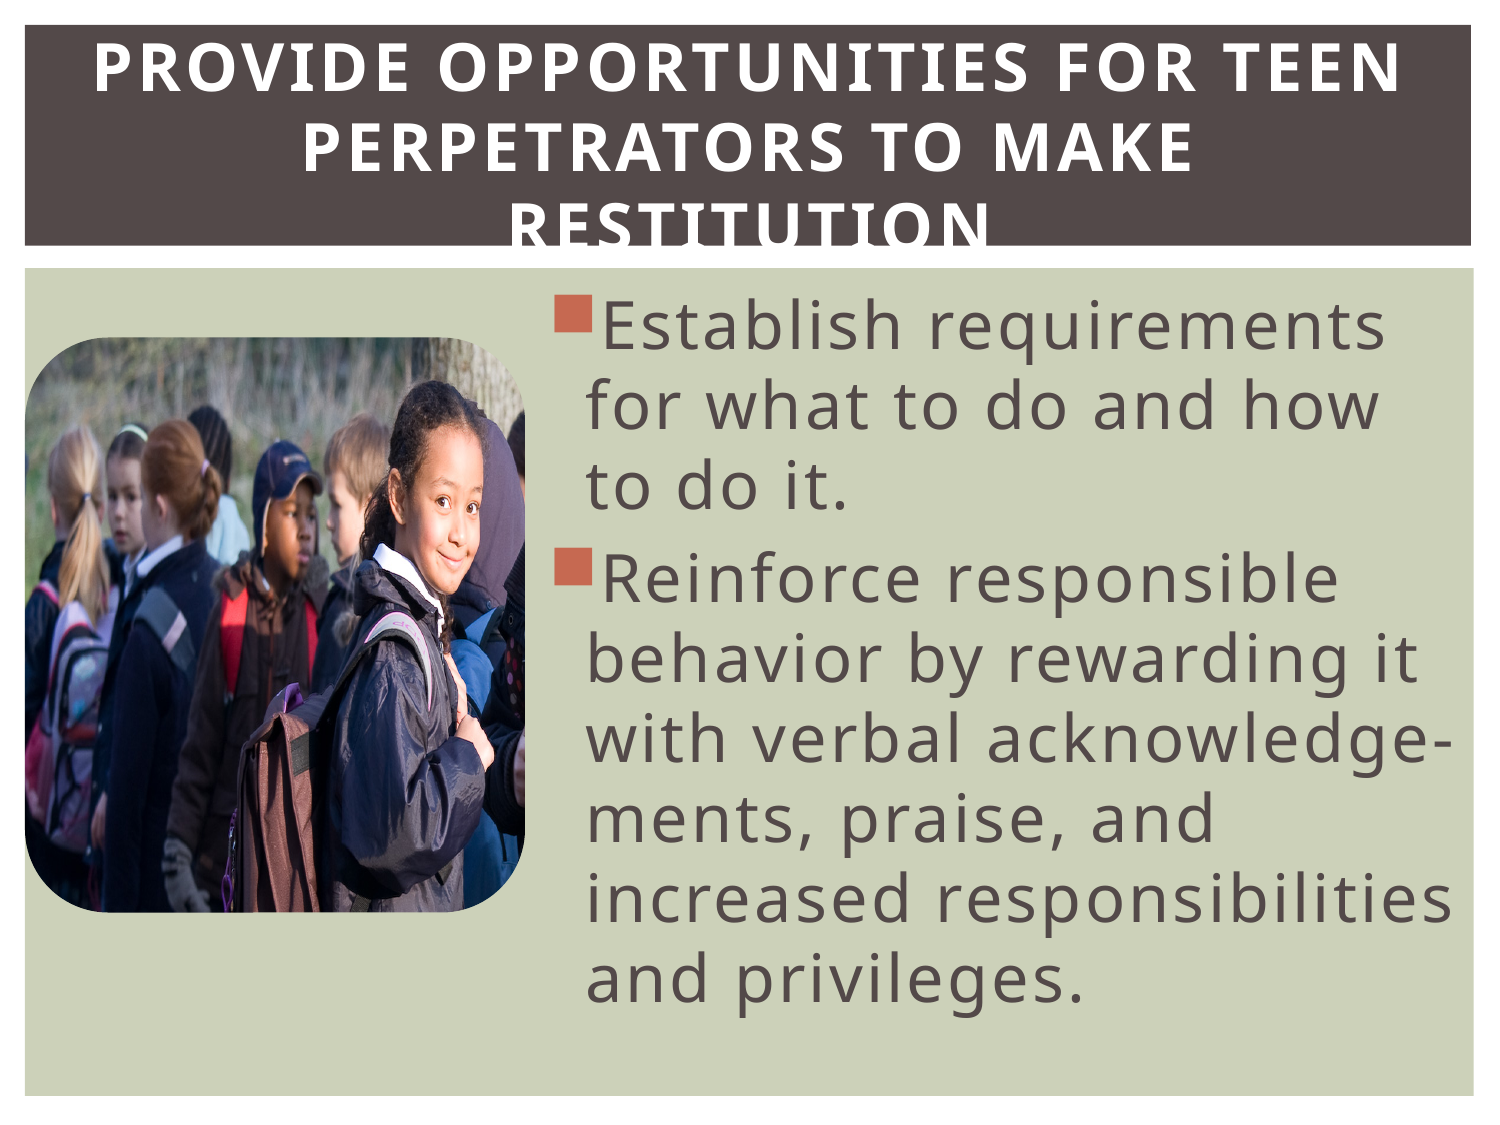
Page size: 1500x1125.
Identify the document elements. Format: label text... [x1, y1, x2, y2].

list Establish requirements for what to do and how to do it. Reinforce responsible behavior by rewarding it with verbal acknowledge-ments, praise, and increased responsibilities and privileges. [525, 275, 1475, 1093]
picture [24, 337, 526, 913]
title Provide opportunities for teen perpetrators to make restitution [62, 58, 1438, 232]
